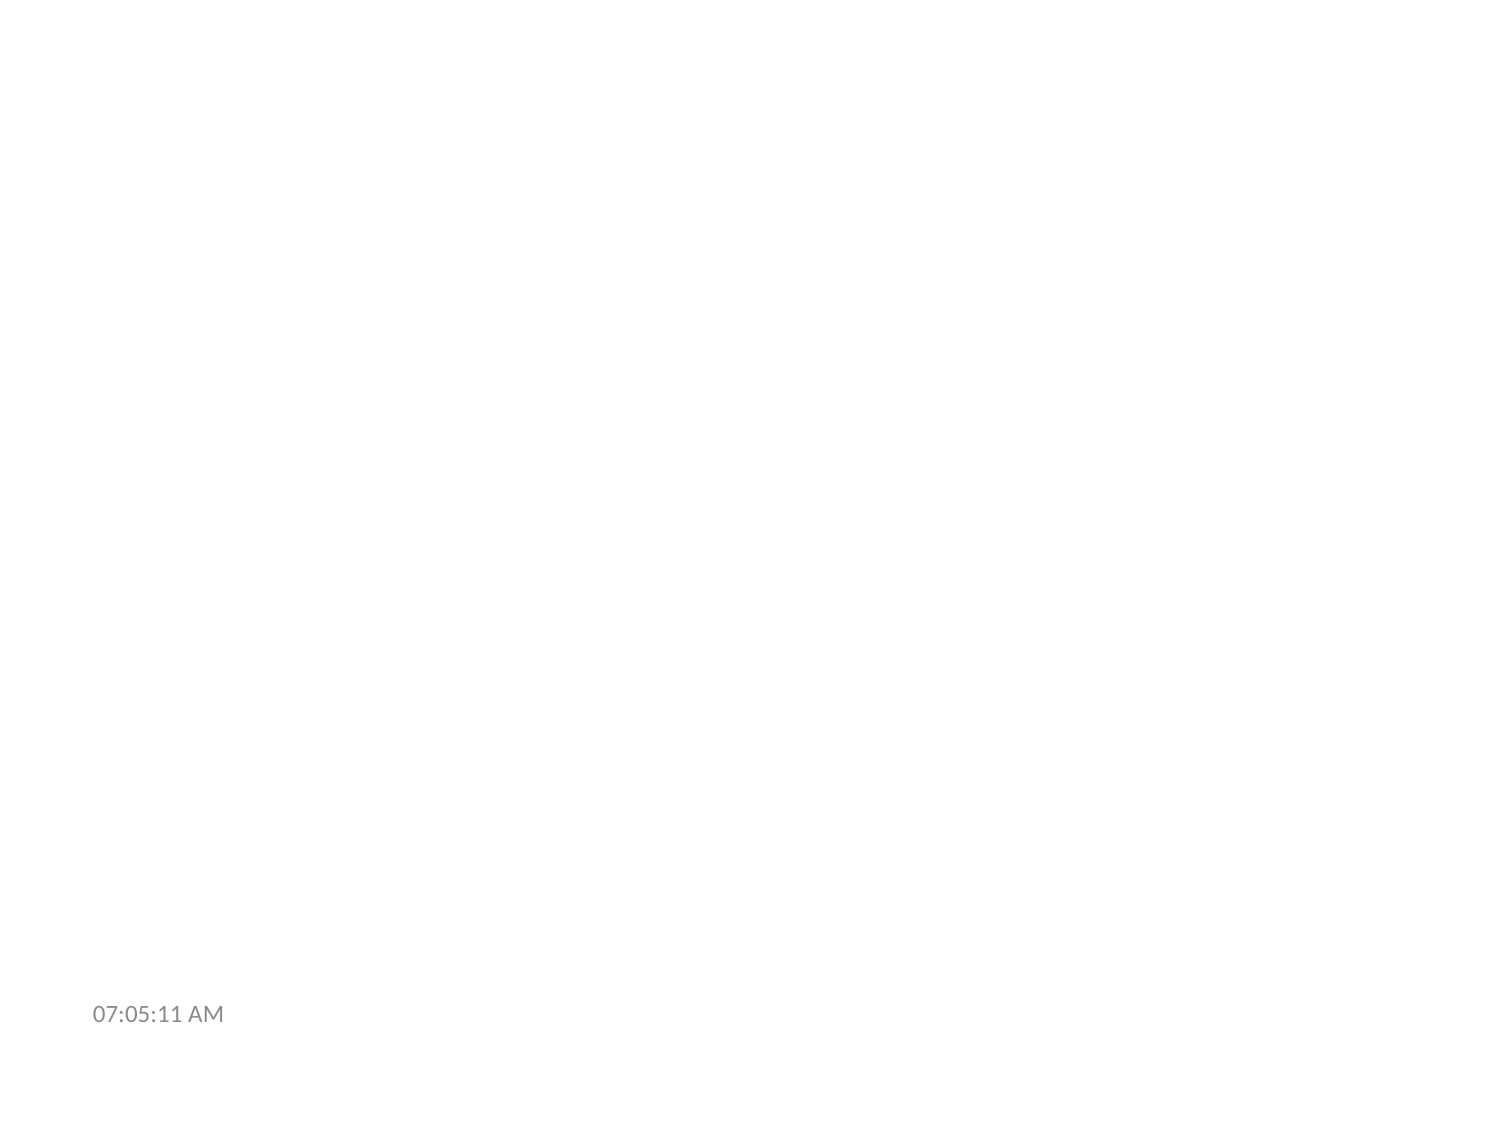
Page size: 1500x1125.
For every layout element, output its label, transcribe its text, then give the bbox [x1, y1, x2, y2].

text_box 3:35:09 PM [77, 982, 428, 1043]
